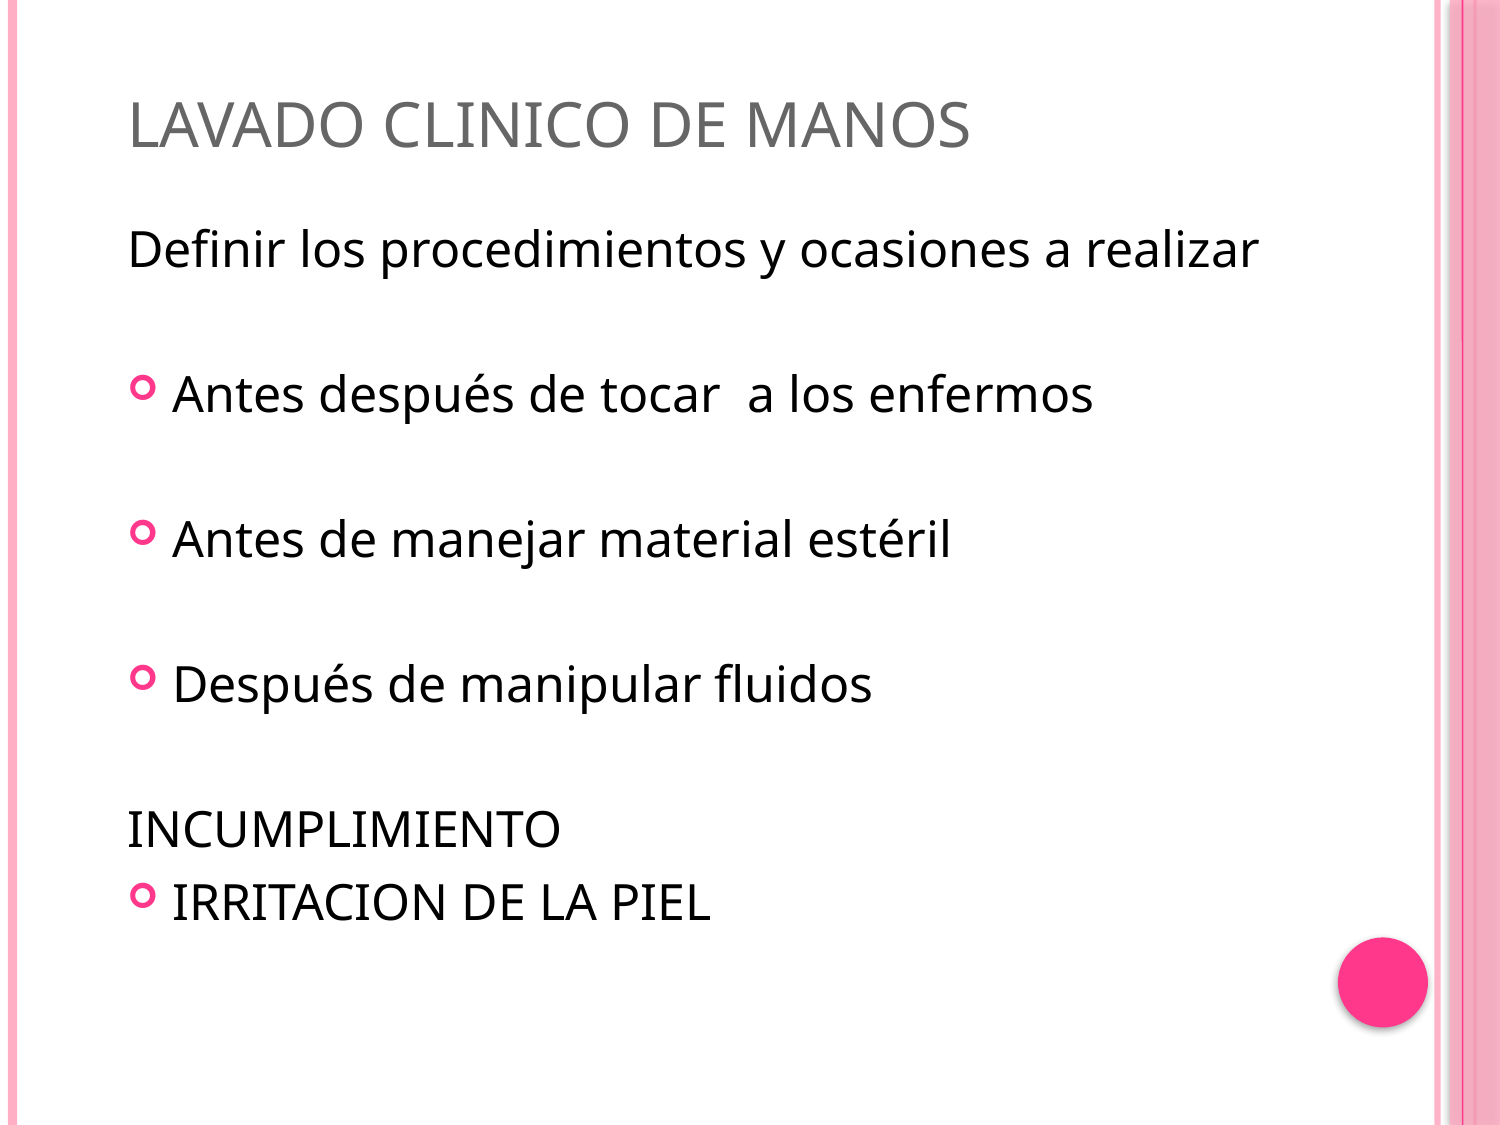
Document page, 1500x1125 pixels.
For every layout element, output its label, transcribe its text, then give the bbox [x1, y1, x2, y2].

title LAVADO CLINICO DE MANOS [112, 54, 1388, 137]
list Definir los procedimientos y ocasiones a realizar Antes después de tocar a los enfermos Antes de manejar material estéril Después de manipular fluidos INCUMPLIMIENTO IRRITACION DE LA PIEL [112, 137, 1388, 1075]
